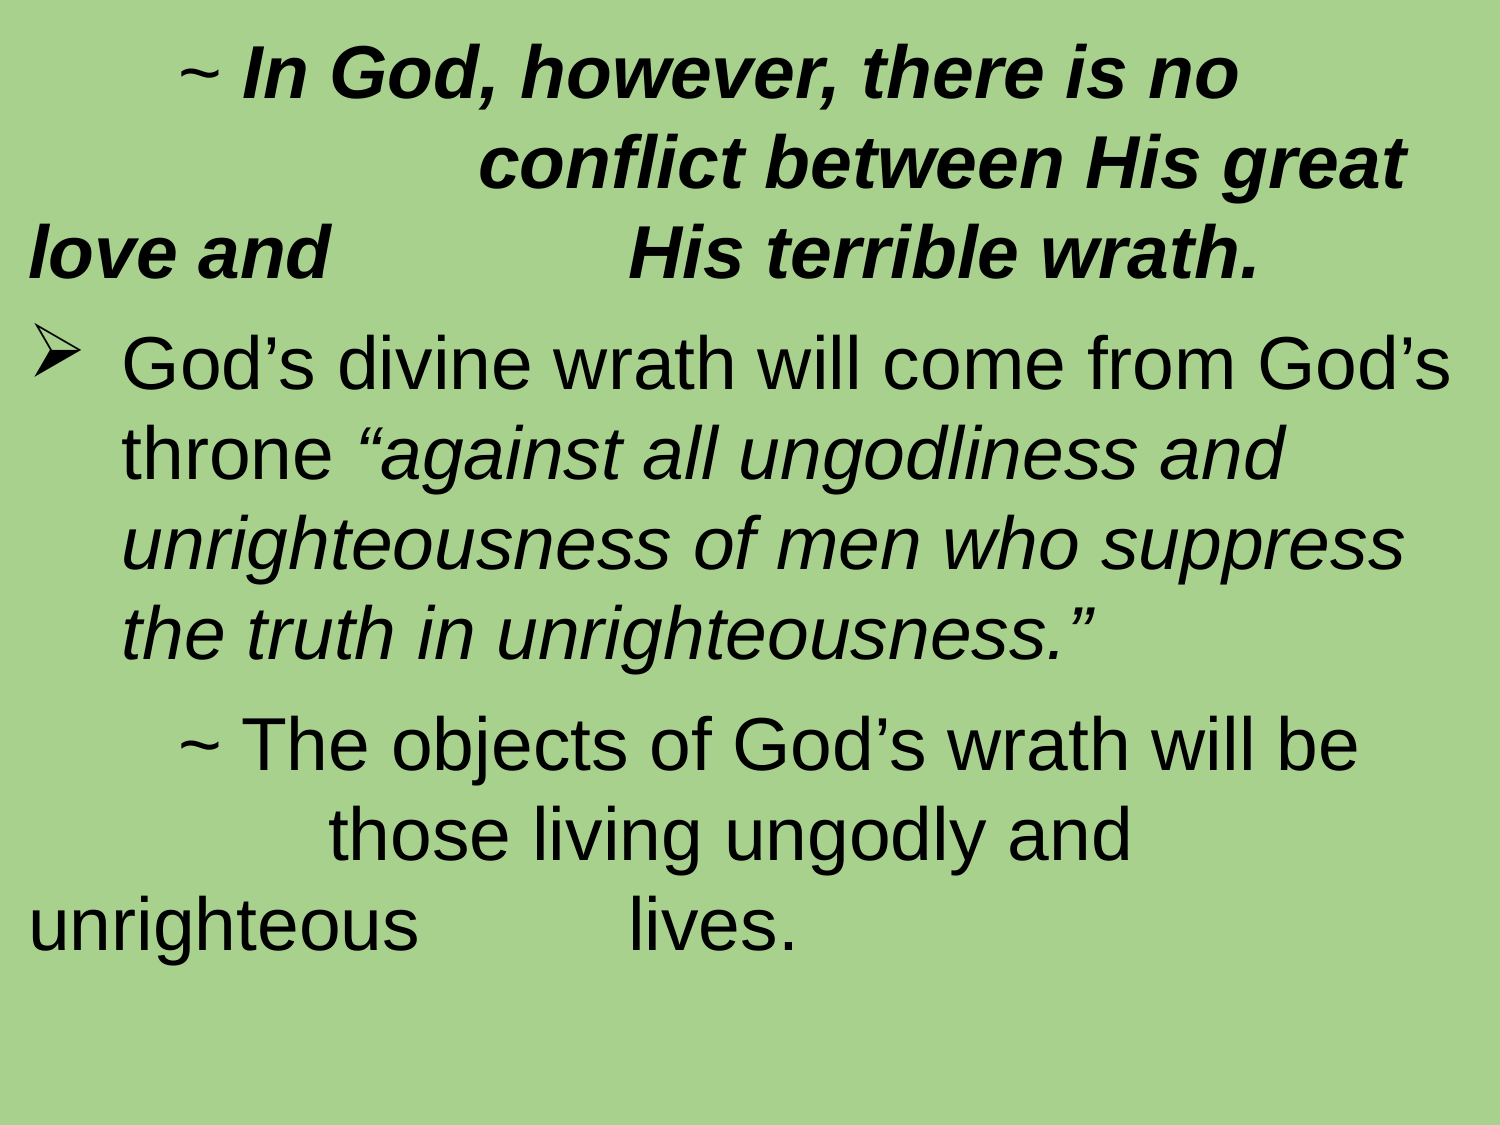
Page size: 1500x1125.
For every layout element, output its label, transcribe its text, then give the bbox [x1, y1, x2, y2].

subtitle ~ In God, however, there is no conflict between His great love and His terrible wrath. God’s divine wrath will come from God’s throne “against all ungodliness and unrighteousness of men who suppress the truth in unrighteousness.” ~ The objects of God’s wrath will be those living ungodly and unrighteous lives. [13, 16, 1484, 1107]
